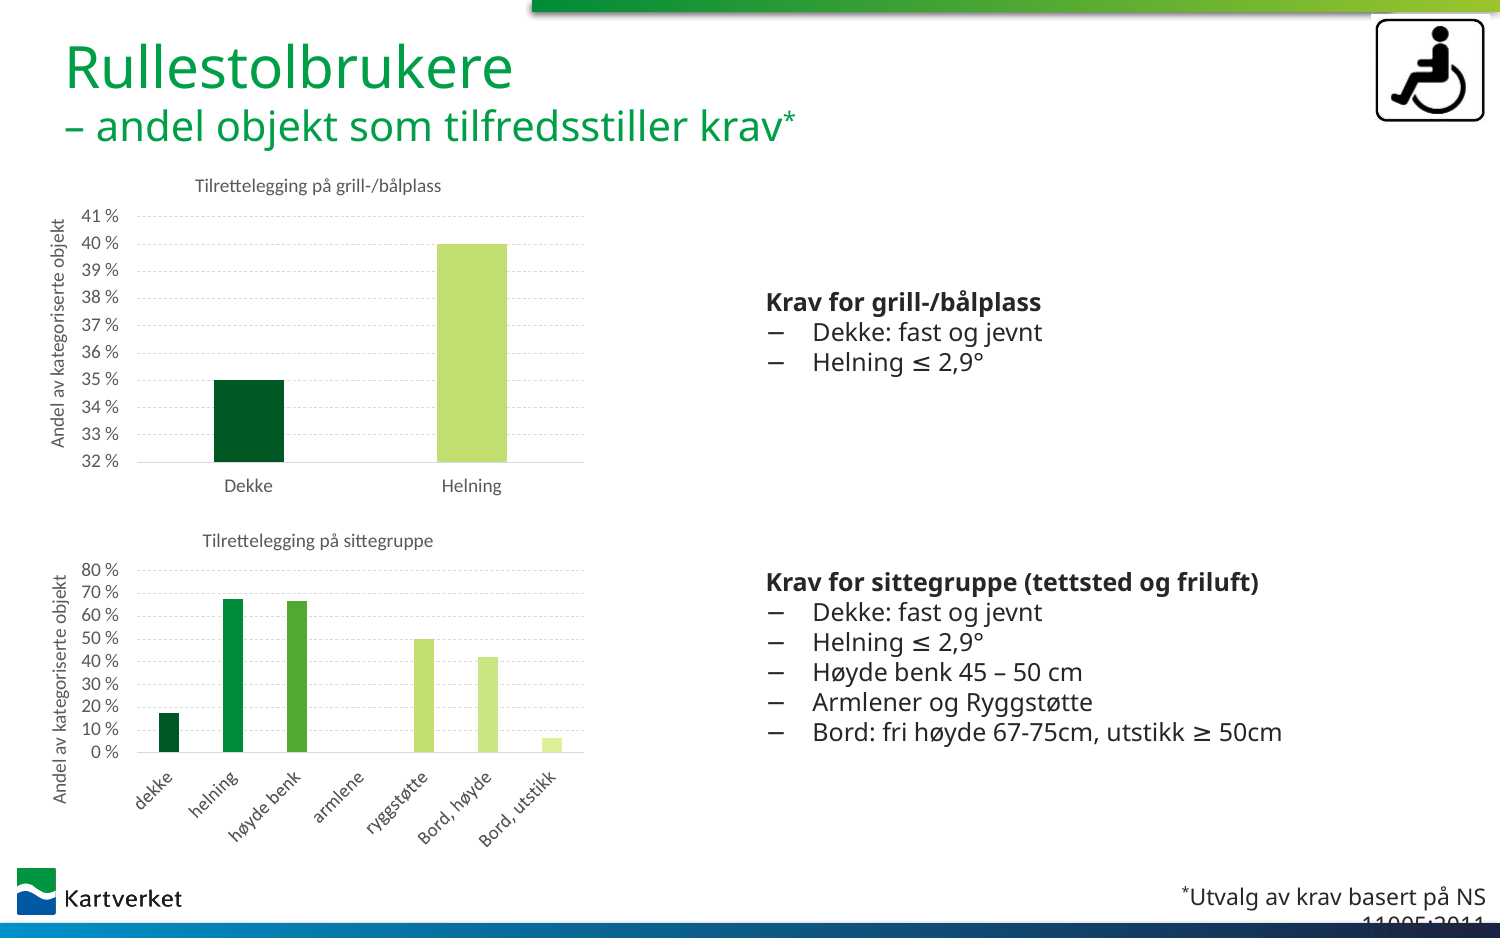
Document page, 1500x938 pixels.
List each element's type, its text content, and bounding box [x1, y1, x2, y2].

text_box Krav for sittegruppe (tettsted og friluft) Dekke: fast og jevnt Helning ≤ 2,9° Høyde benk 45 – 50 cm Armlener og Ryggstøtte Bord: fri høyde 67-75cm, utstikk ≥ 50cm [750, 559, 1500, 754]
picture [1371, 13, 1491, 127]
picture [41, 520, 595, 859]
text_box *Utvalg av krav basert på NS 11005:2011 [1068, 873, 1500, 938]
picture [41, 166, 595, 505]
text_box Krav for grill-/bålplass Dekke: fast og jevnt Helning ≤ 2,9° [750, 279, 1452, 384]
text_box Rullestolbrukere – andel objekt som tilfredsstiller krav* [49, 14, 1431, 158]
